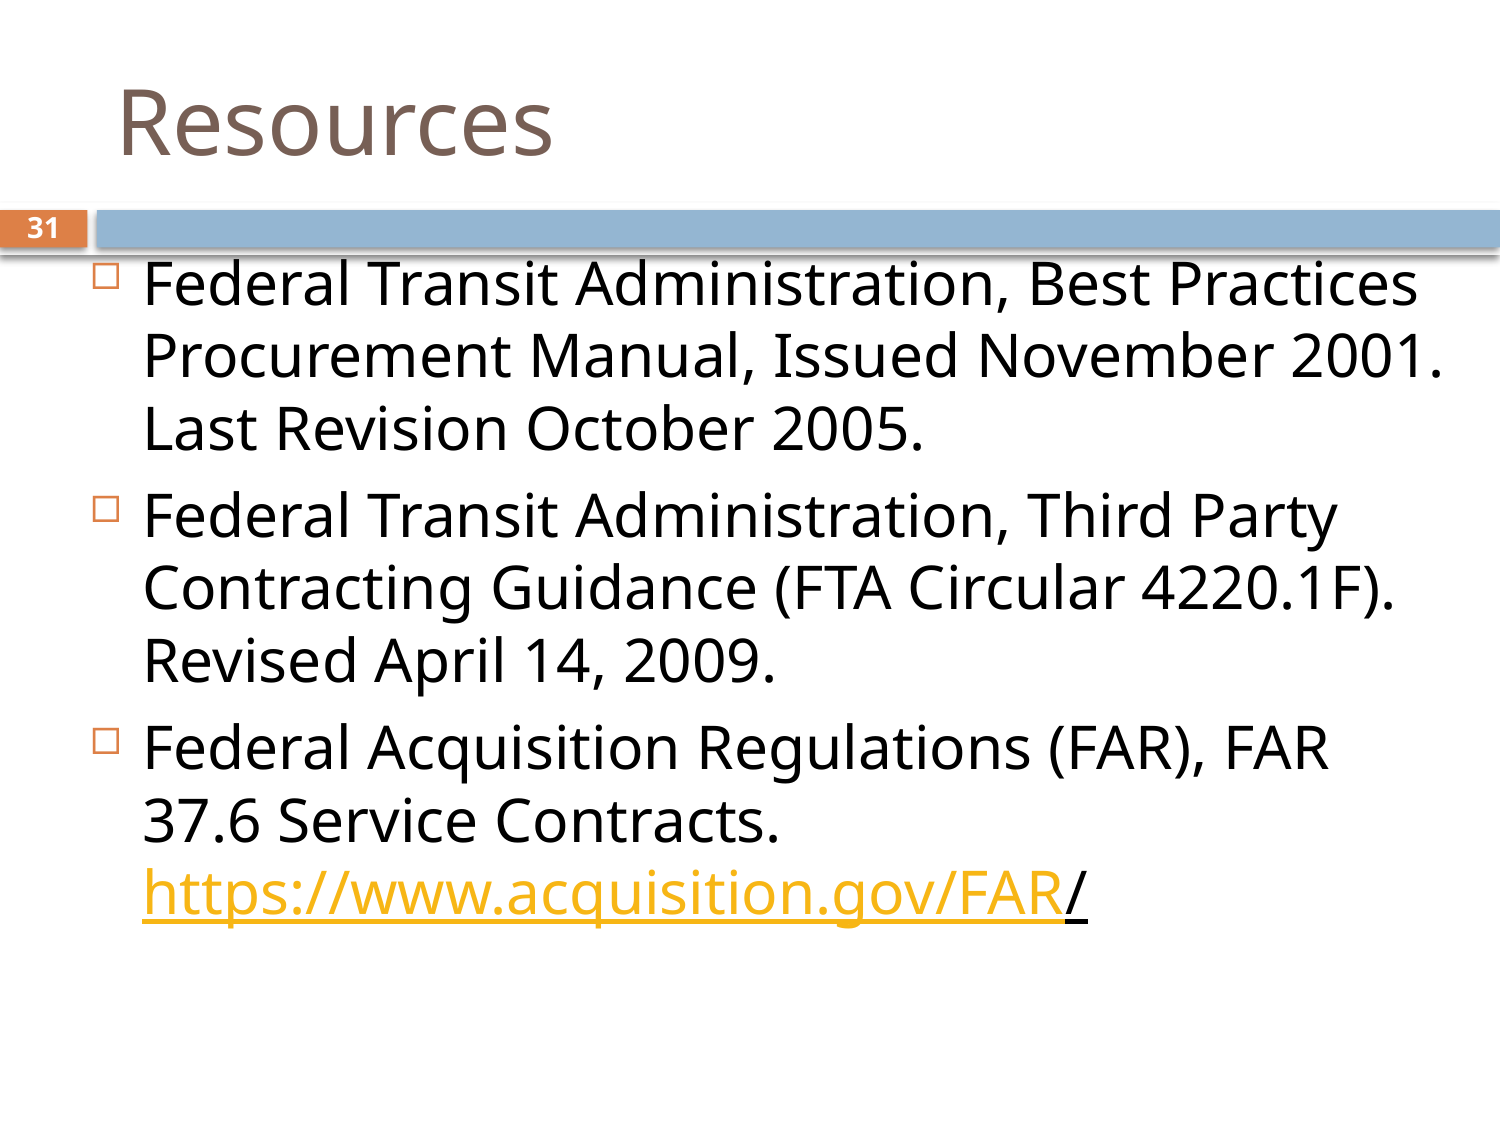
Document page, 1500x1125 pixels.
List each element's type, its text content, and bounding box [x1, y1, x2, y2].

title Resources [100, 37, 1438, 200]
slide_number 31 [0, 208, 88, 249]
list Federal Transit Administration, Best Practices Procurement Manual, Issued November 2001. Last Revision October 2005. Federal Transit Administration, Third Party Contracting Guidance (FTA Circular 4220.1F). Revised April 14, 2009. Federal Acquisition Regulations (FAR), FAR 37.6 Service Contracts. https://www.acquisition.gov/FAR/ [75, 237, 1463, 1000]
